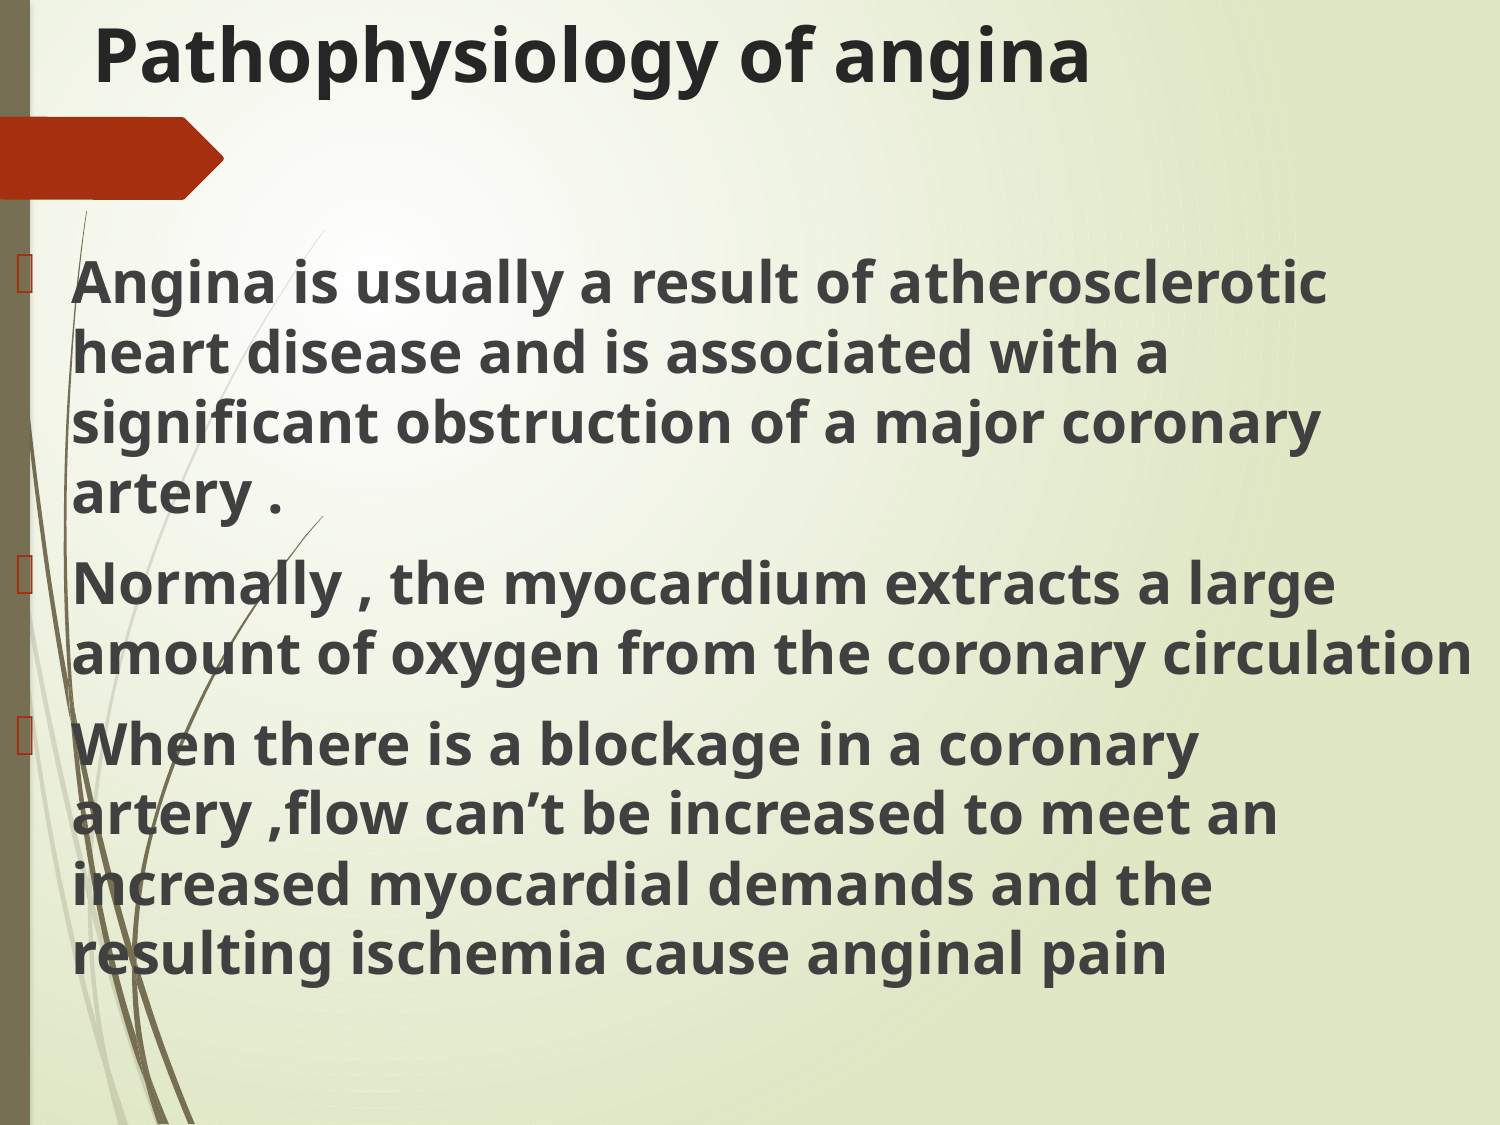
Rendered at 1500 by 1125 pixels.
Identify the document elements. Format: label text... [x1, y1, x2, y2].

title Pathophysiology of angina [0, 0, 1500, 163]
list Angina is usually a result of atherosclerotic heart disease and is associated with a significant obstruction of a major coronary artery . Normally , the myocardium extracts a large amount of oxygen from the coronary circulation When there is a blockage in a coronary artery ,flow can’t be increased to meet an increased myocardial demands and the resulting ischemia cause anginal pain [0, 237, 1500, 1125]
